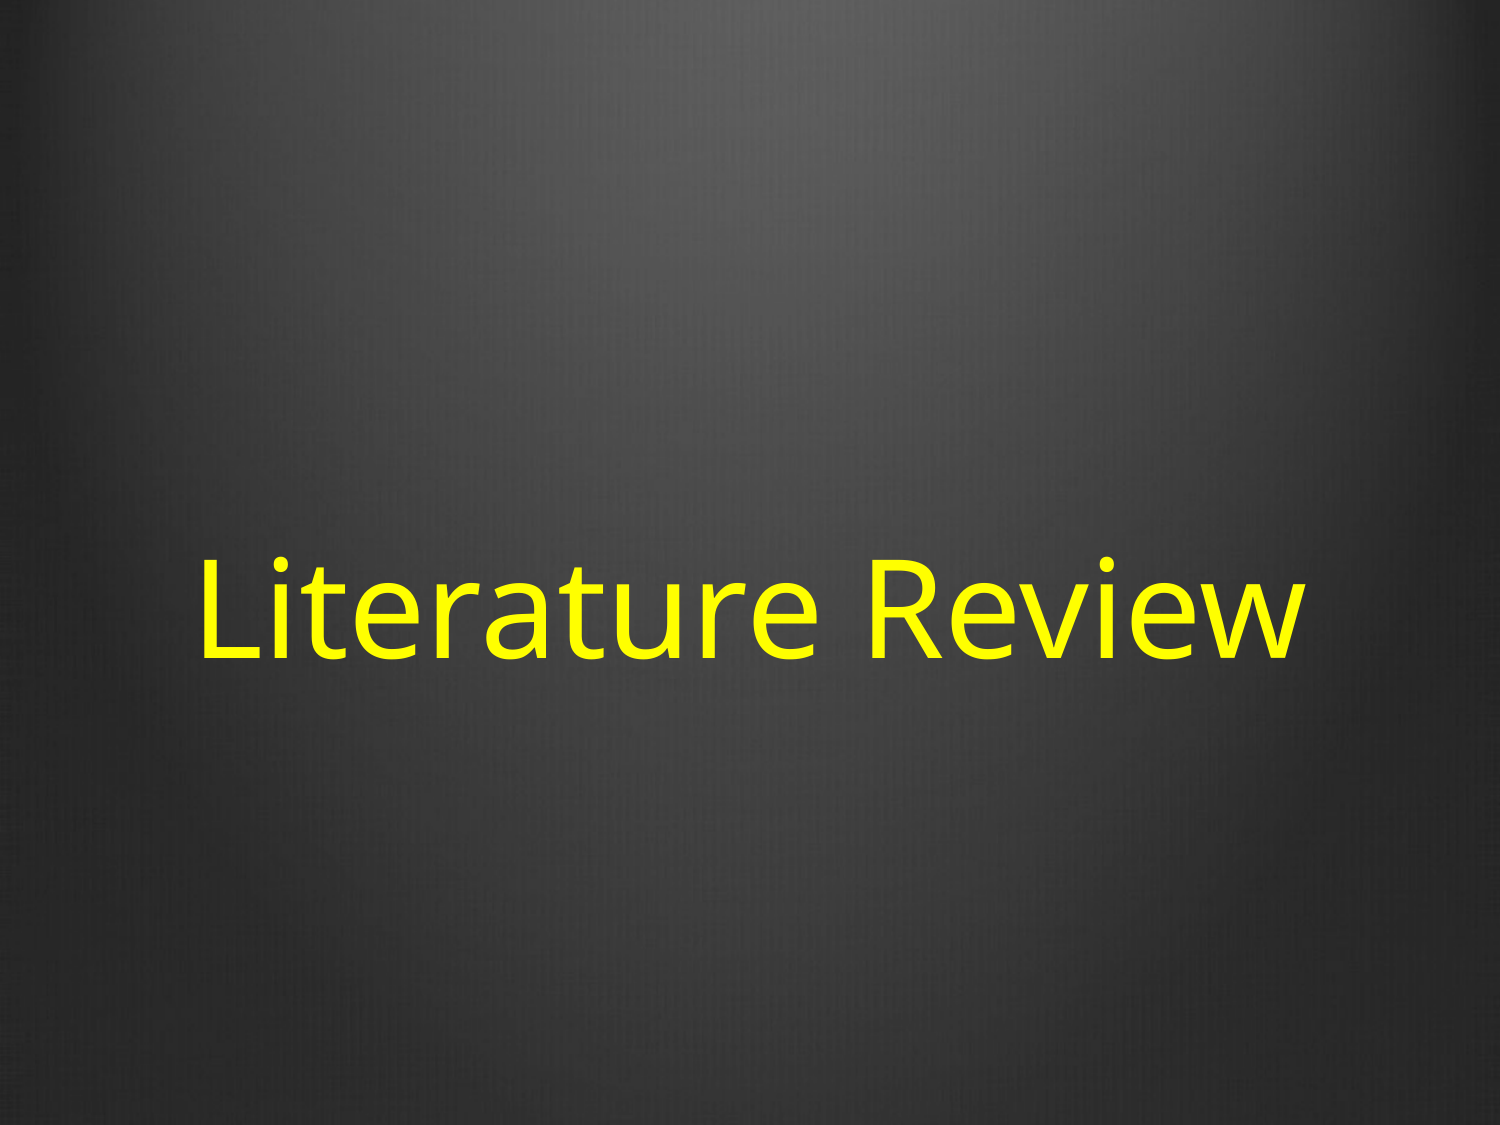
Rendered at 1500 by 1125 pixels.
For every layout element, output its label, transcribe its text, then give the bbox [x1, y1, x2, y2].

list Literature Review [112, 306, 1388, 1005]
